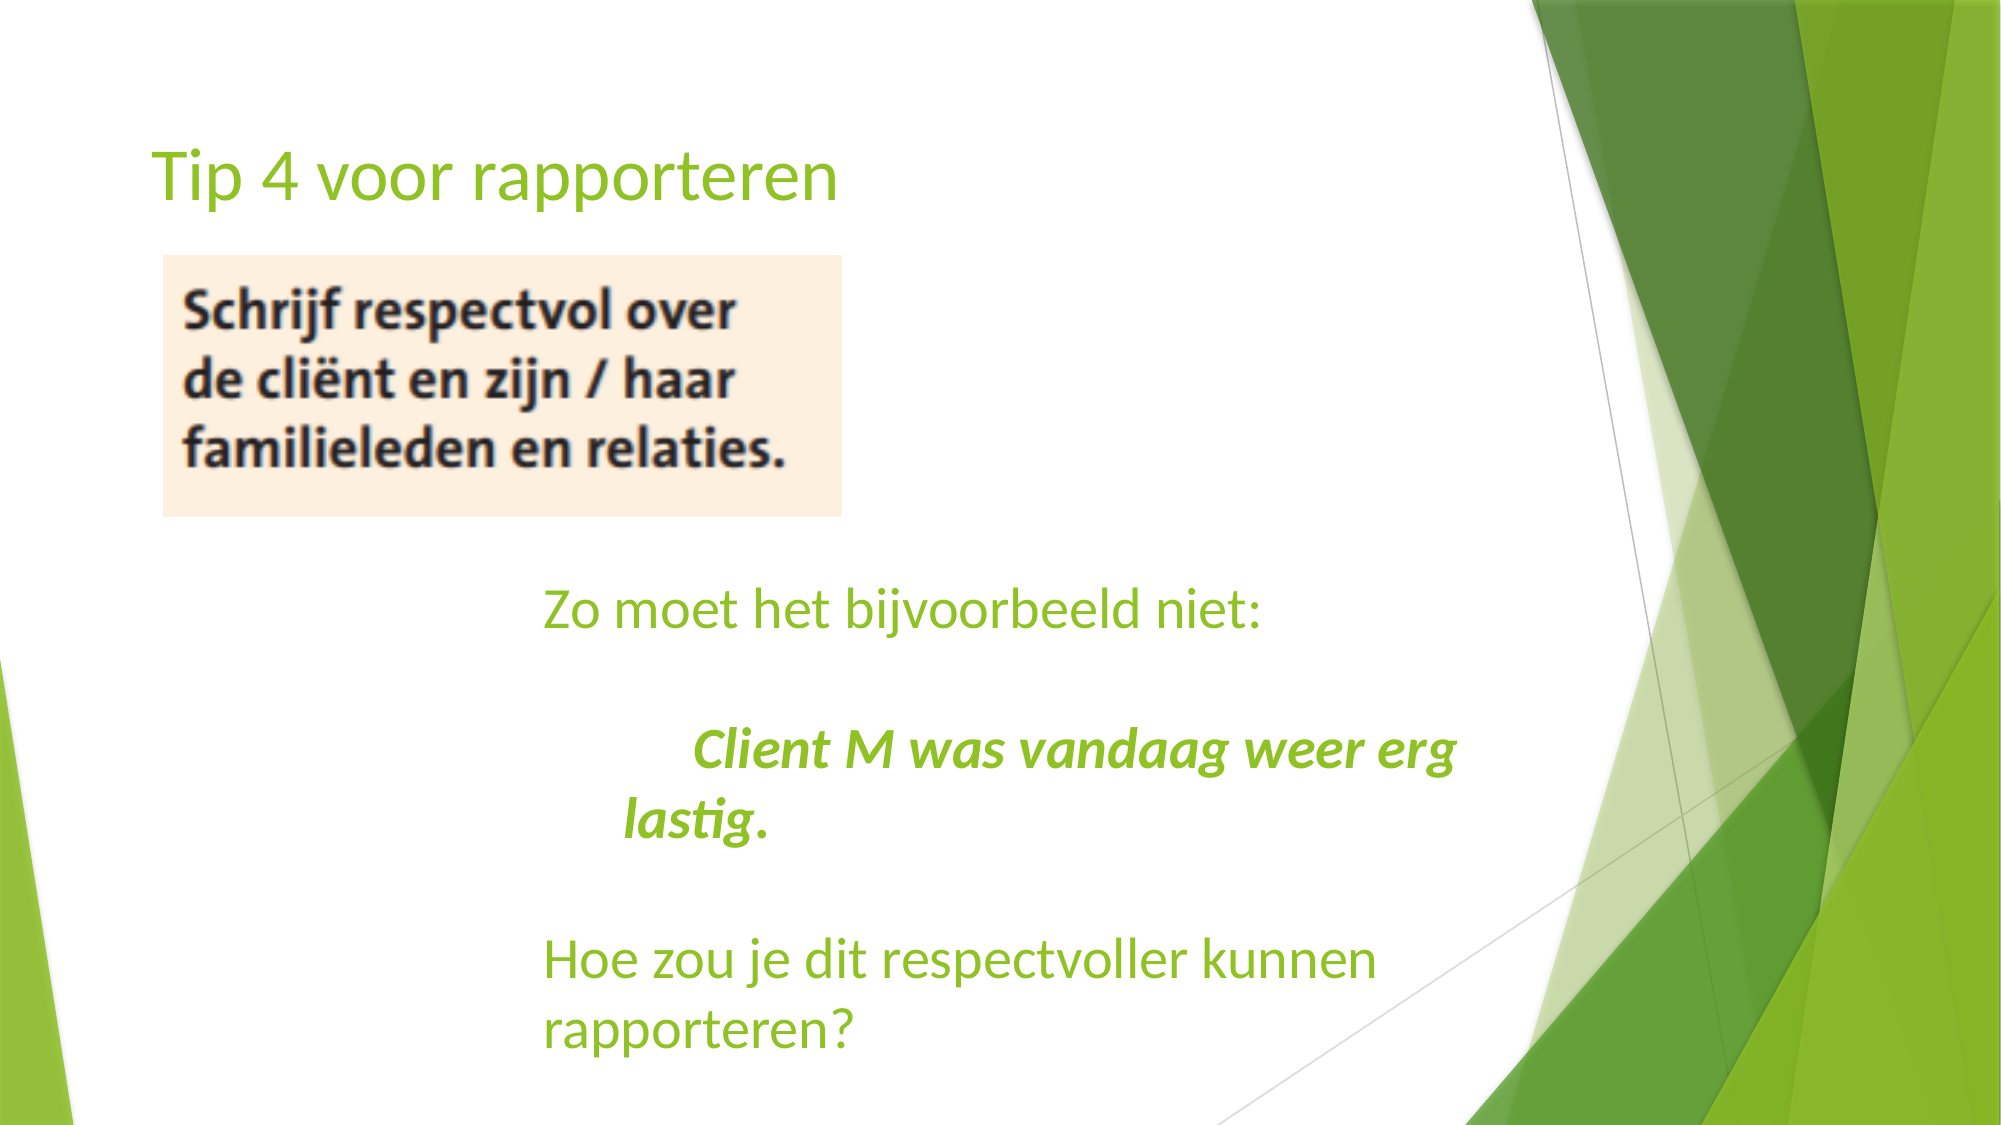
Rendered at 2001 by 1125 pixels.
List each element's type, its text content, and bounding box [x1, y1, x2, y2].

text_box Zo moet het bijvoorbeeld niet: Client M was vandaag weer erg lastig. Hoe zou je dit respectvoller kunnen rapporteren? [528, 562, 1529, 1068]
picture [162, 254, 842, 518]
title [136, 45, 1547, 262]
text_box Tip 4 voor rapporteren [136, 118, 1417, 223]
